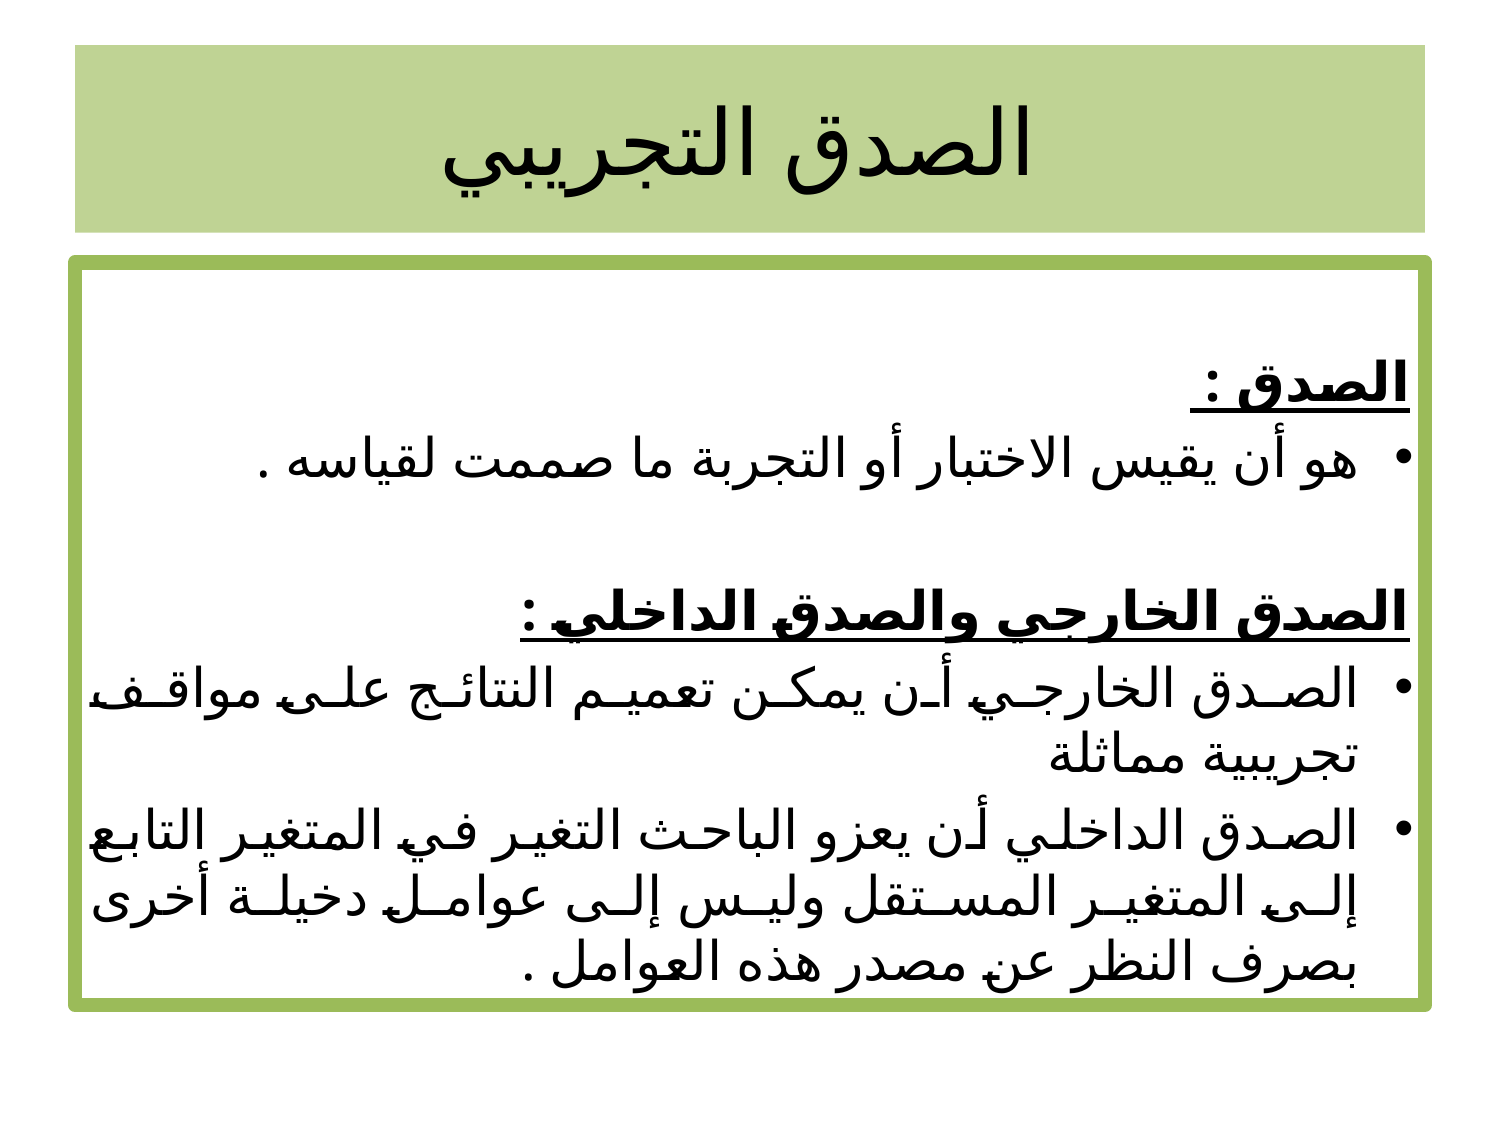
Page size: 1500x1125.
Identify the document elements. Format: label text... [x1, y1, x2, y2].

list الصدق : هو أن يقيس الاختبار أو التجربة ما صممت لقياسه . الصدق الخارجي والصدق الداخلي : الصدق الخارجي أن يمكن تعميم النتائج على مواقف تجريبية مماثلة الصدق الداخلي أن يعزو الباحث التغير في المتغير التابع إلى المتغير المستقل وليس إلى عوامل دخيلة أخرى بصرف النظر عن مصدر هذه العوامل . [75, 262, 1425, 1005]
title الصدق التجريبي [75, 45, 1425, 233]
